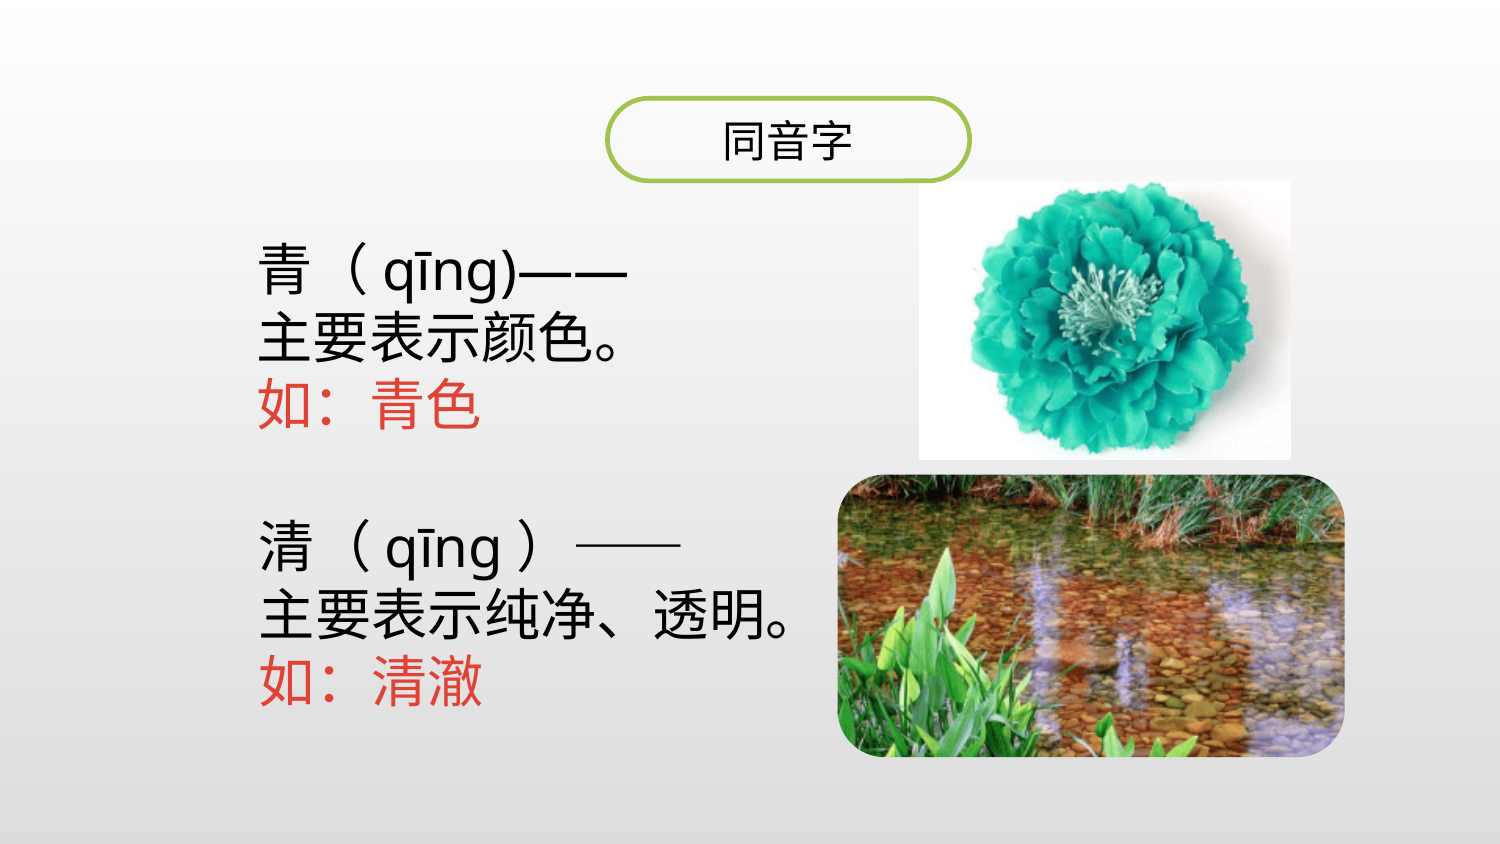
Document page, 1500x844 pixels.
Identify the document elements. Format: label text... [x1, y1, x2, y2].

text_box 清（qīng）—— 主要表示纯净、透明。 如：清澈 [247, 505, 816, 720]
text_box 同音字 [606, 97, 971, 182]
picture [919, 181, 1291, 460]
text_box 青（qīng)——主要表示颜色。 如：青色 [245, 228, 659, 443]
picture [837, 474, 1345, 758]
